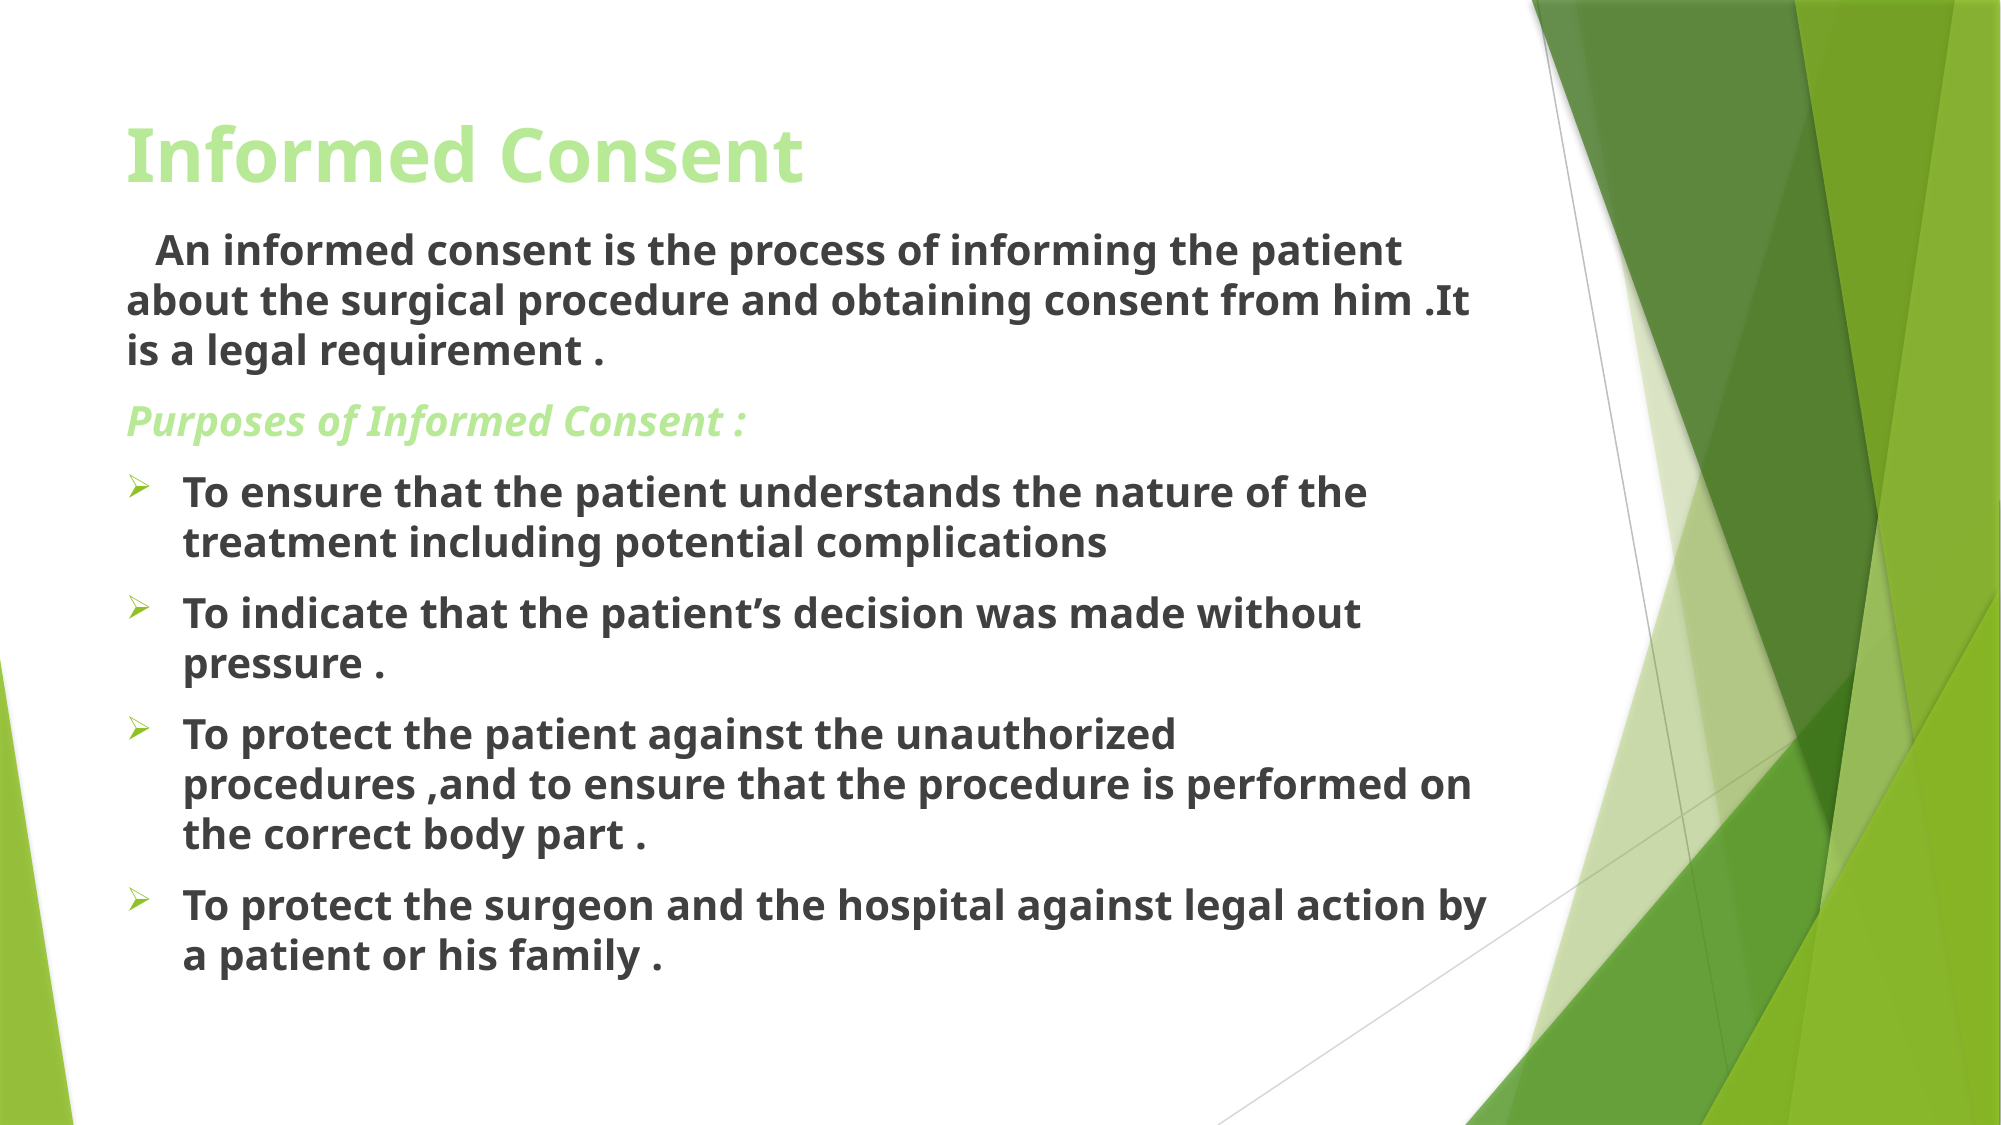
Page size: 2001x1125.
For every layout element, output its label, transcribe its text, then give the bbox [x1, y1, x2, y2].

list An informed consent is the process of informing the patient about the surgical procedure and obtaining consent from him .It is a legal requirement . Purposes of Informed Consent : To ensure that the patient understands the nature of the treatment including potential complications To indicate that the patient’s decision was made without pressure . To protect the patient against the unauthorized procedures ,and to ensure that the procedure is performed on the correct body part . To protect the surgeon and the hospital against legal action by a patient or his family . [111, 216, 1522, 991]
title Informed Consent [111, 99, 1522, 216]
